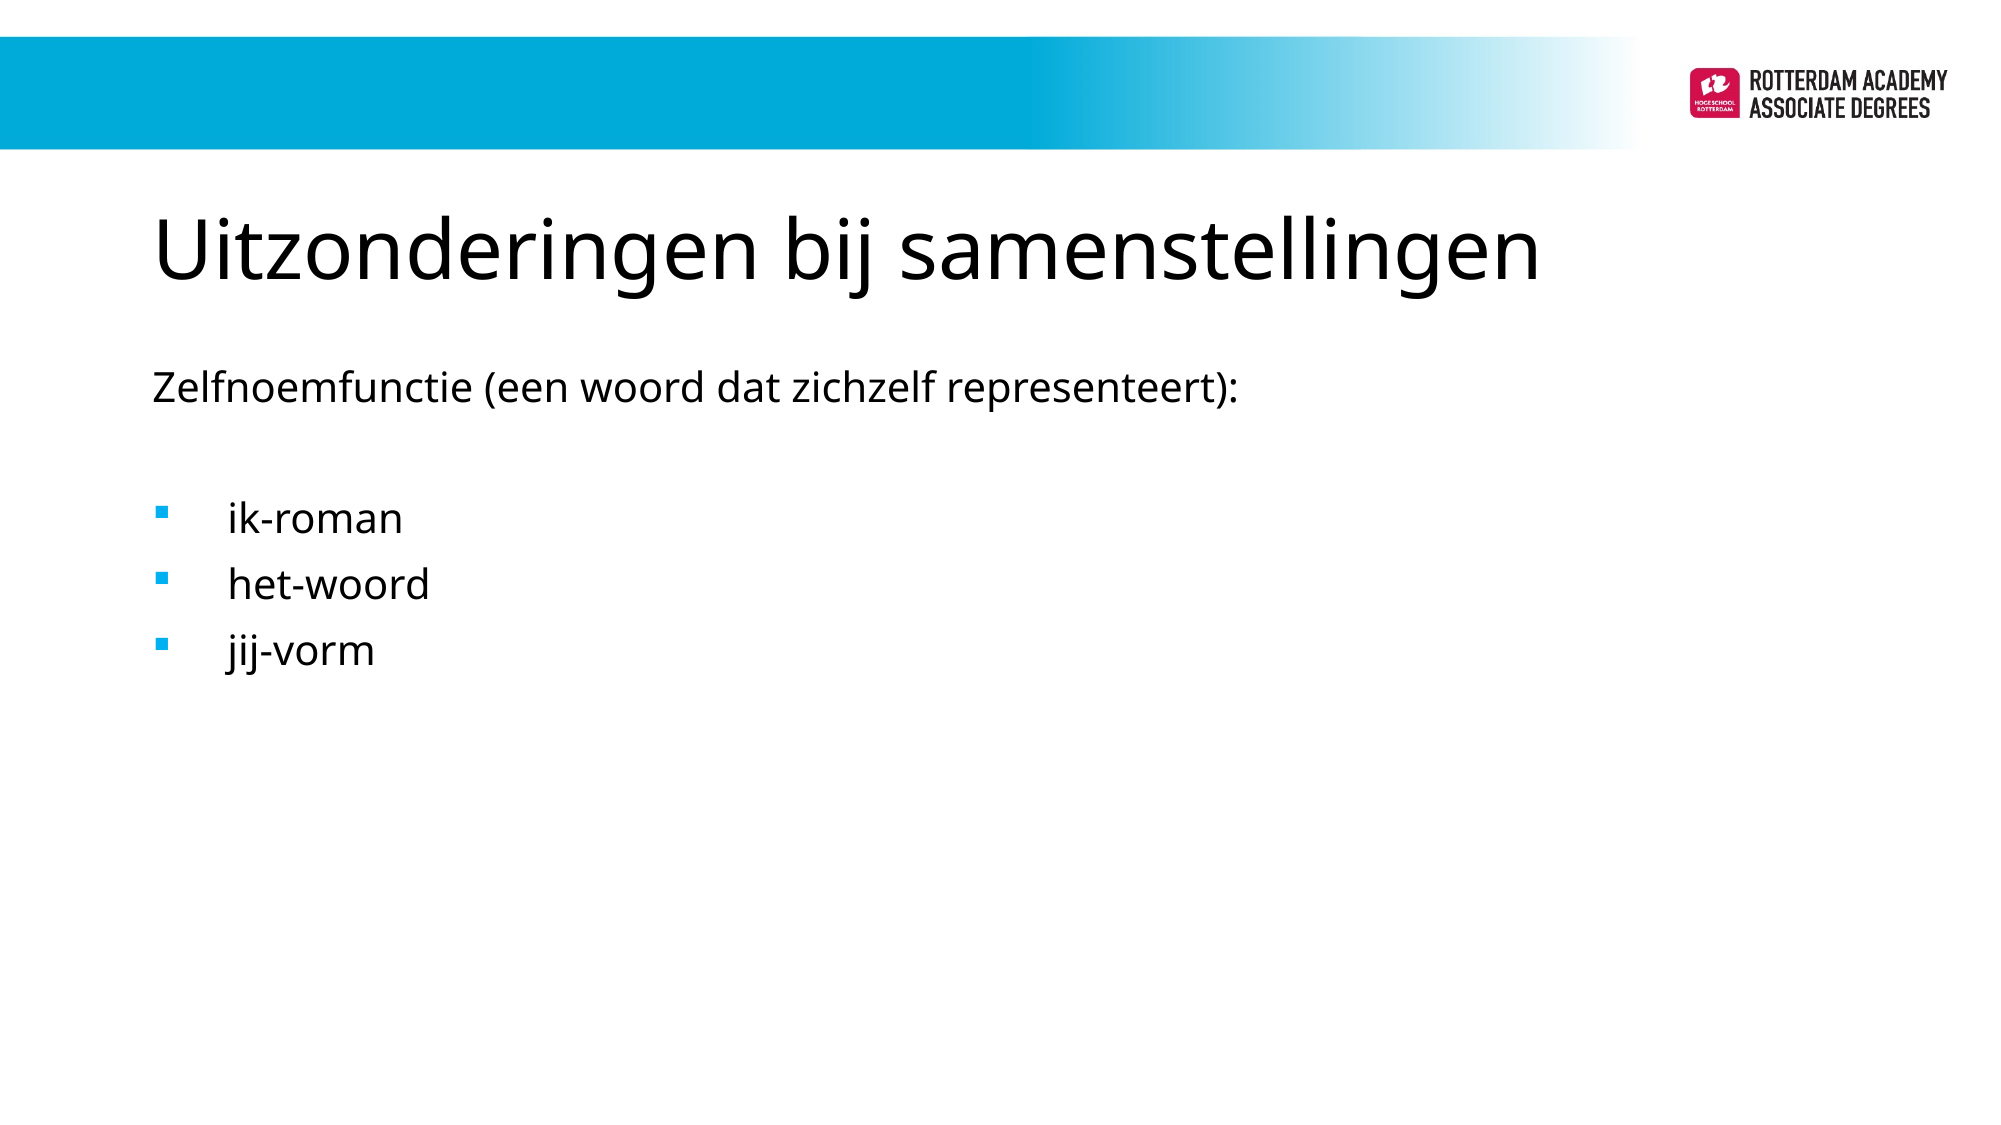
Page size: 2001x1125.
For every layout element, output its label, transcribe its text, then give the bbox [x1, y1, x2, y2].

title Uitzonderingen bij samenstellingen [137, 175, 1863, 329]
list Zelfnoemfunctie (een woord dat zichzelf representeert): ik-roman het-woord jij-vorm [137, 358, 1863, 1053]
picture [0, 0, 2000, 184]
